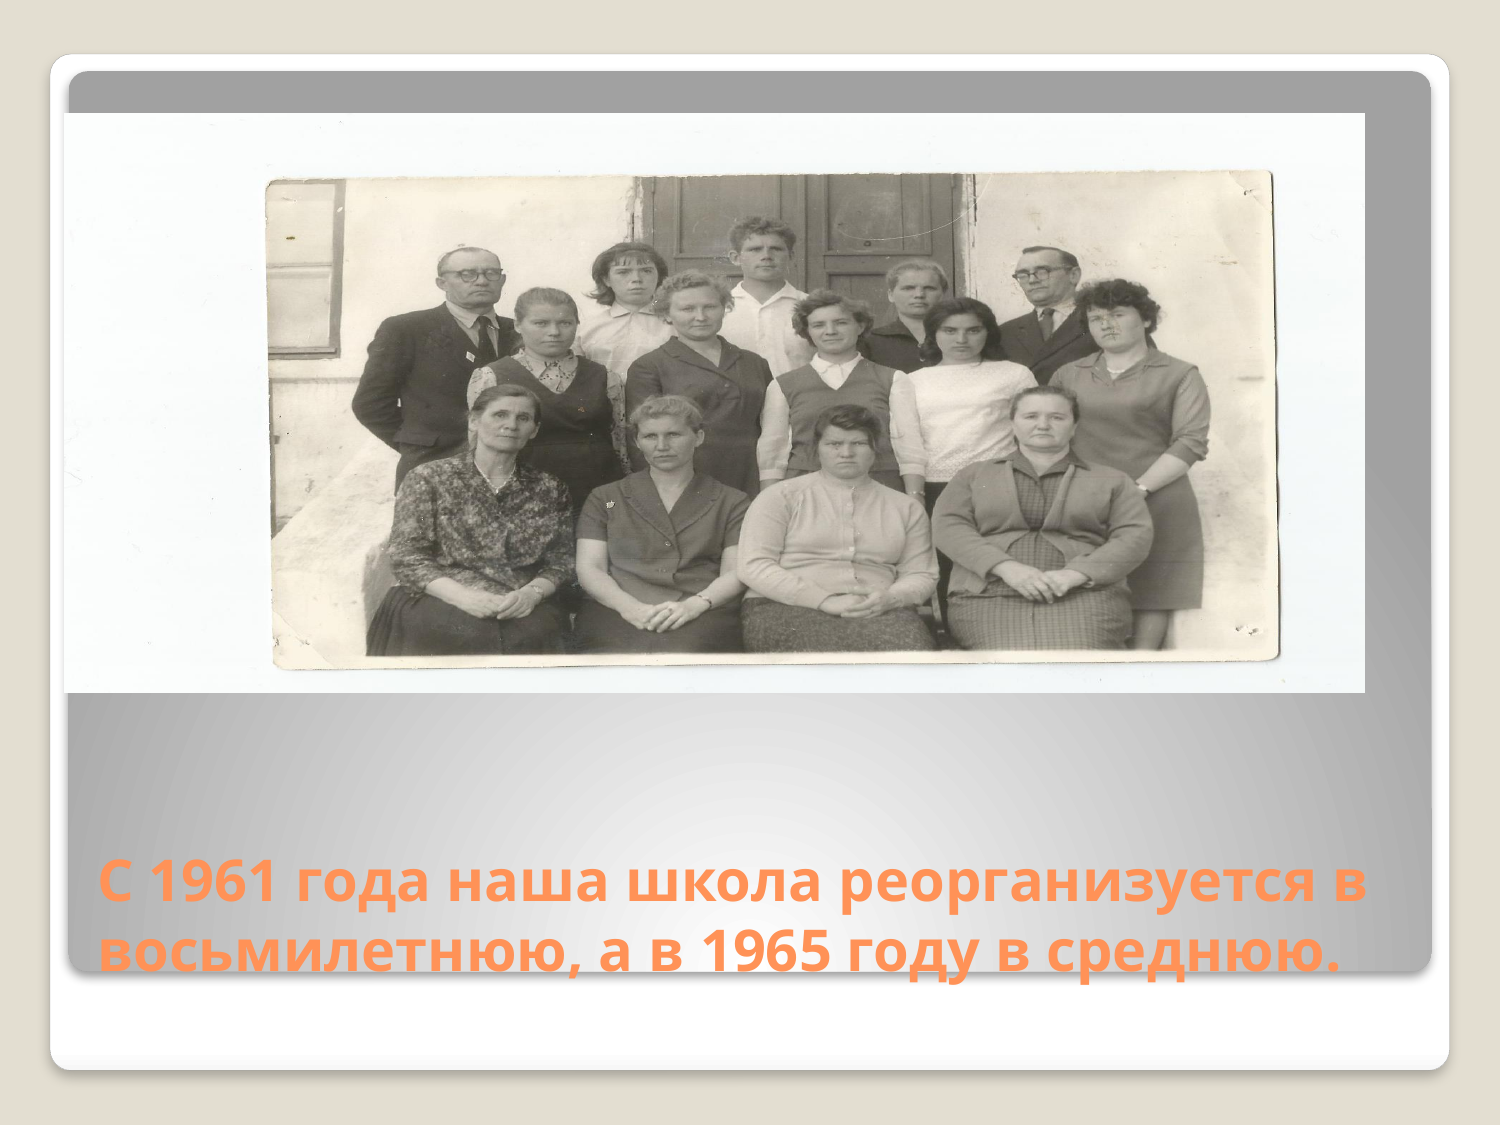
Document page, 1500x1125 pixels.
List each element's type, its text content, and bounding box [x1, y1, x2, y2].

picture [64, 113, 1365, 693]
title С 1961 года наша школа реорганизуется в восьмилетнюю, а в 1965 году в среднюю. [82, 817, 1425, 990]
